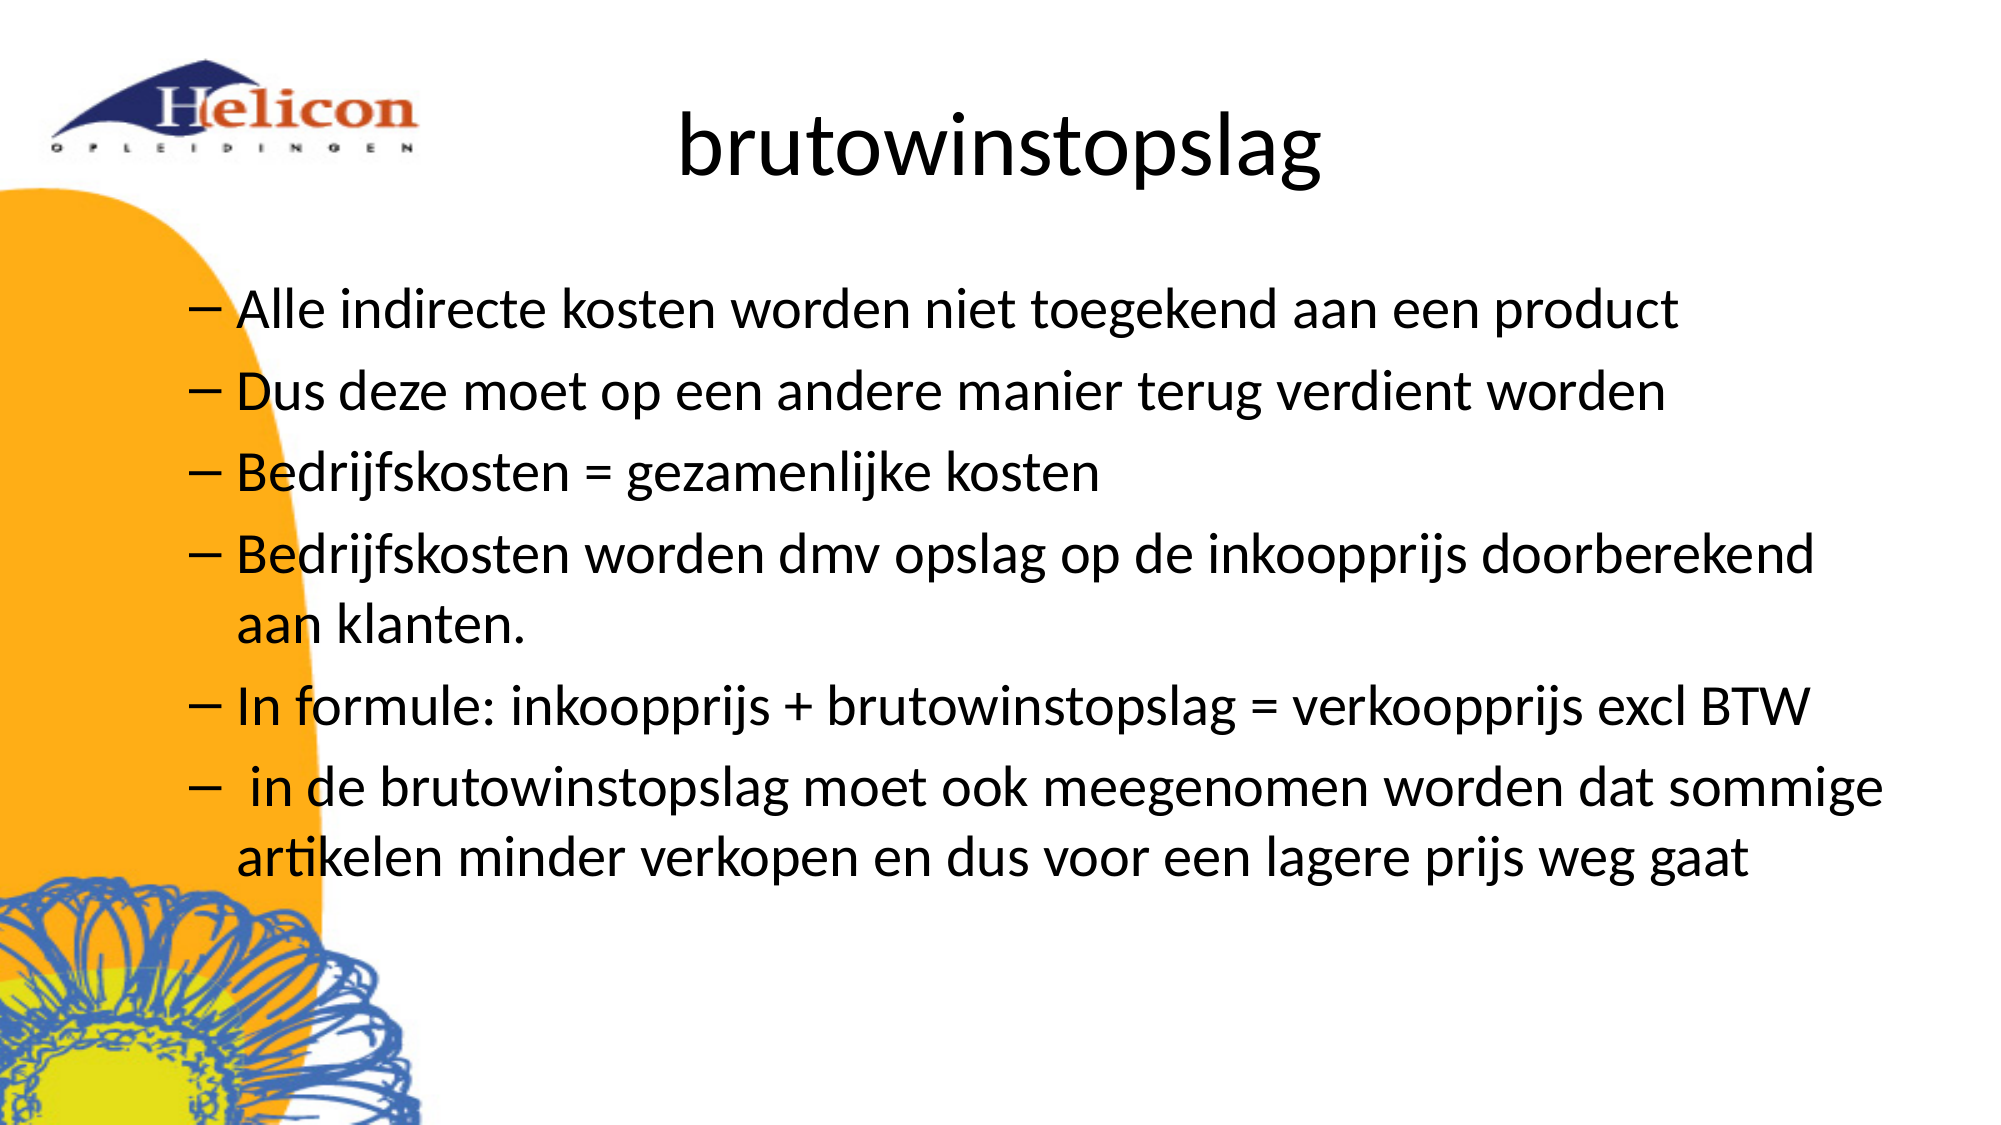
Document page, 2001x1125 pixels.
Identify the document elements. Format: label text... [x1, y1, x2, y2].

title brutowinstopslag [99, 45, 1900, 233]
list Alle indirecte kosten worden niet toegekend aan een product Dus deze moet op een andere manier terug verdient worden Bedrijfskosten = gezamenlijke kosten Bedrijfskosten worden dmv opslag op de inkoopprijs doorberekend aan klanten. In formule: inkoopprijs + brutowinstopslag = verkoopprijs excl BTW in de brutowinstopslag moet ook meegenomen worden dat sommige artikelen minder verkopen en dus voor een lagere prijs weg gaat [99, 262, 1900, 916]
picture [0, 0, 2001, 1125]
